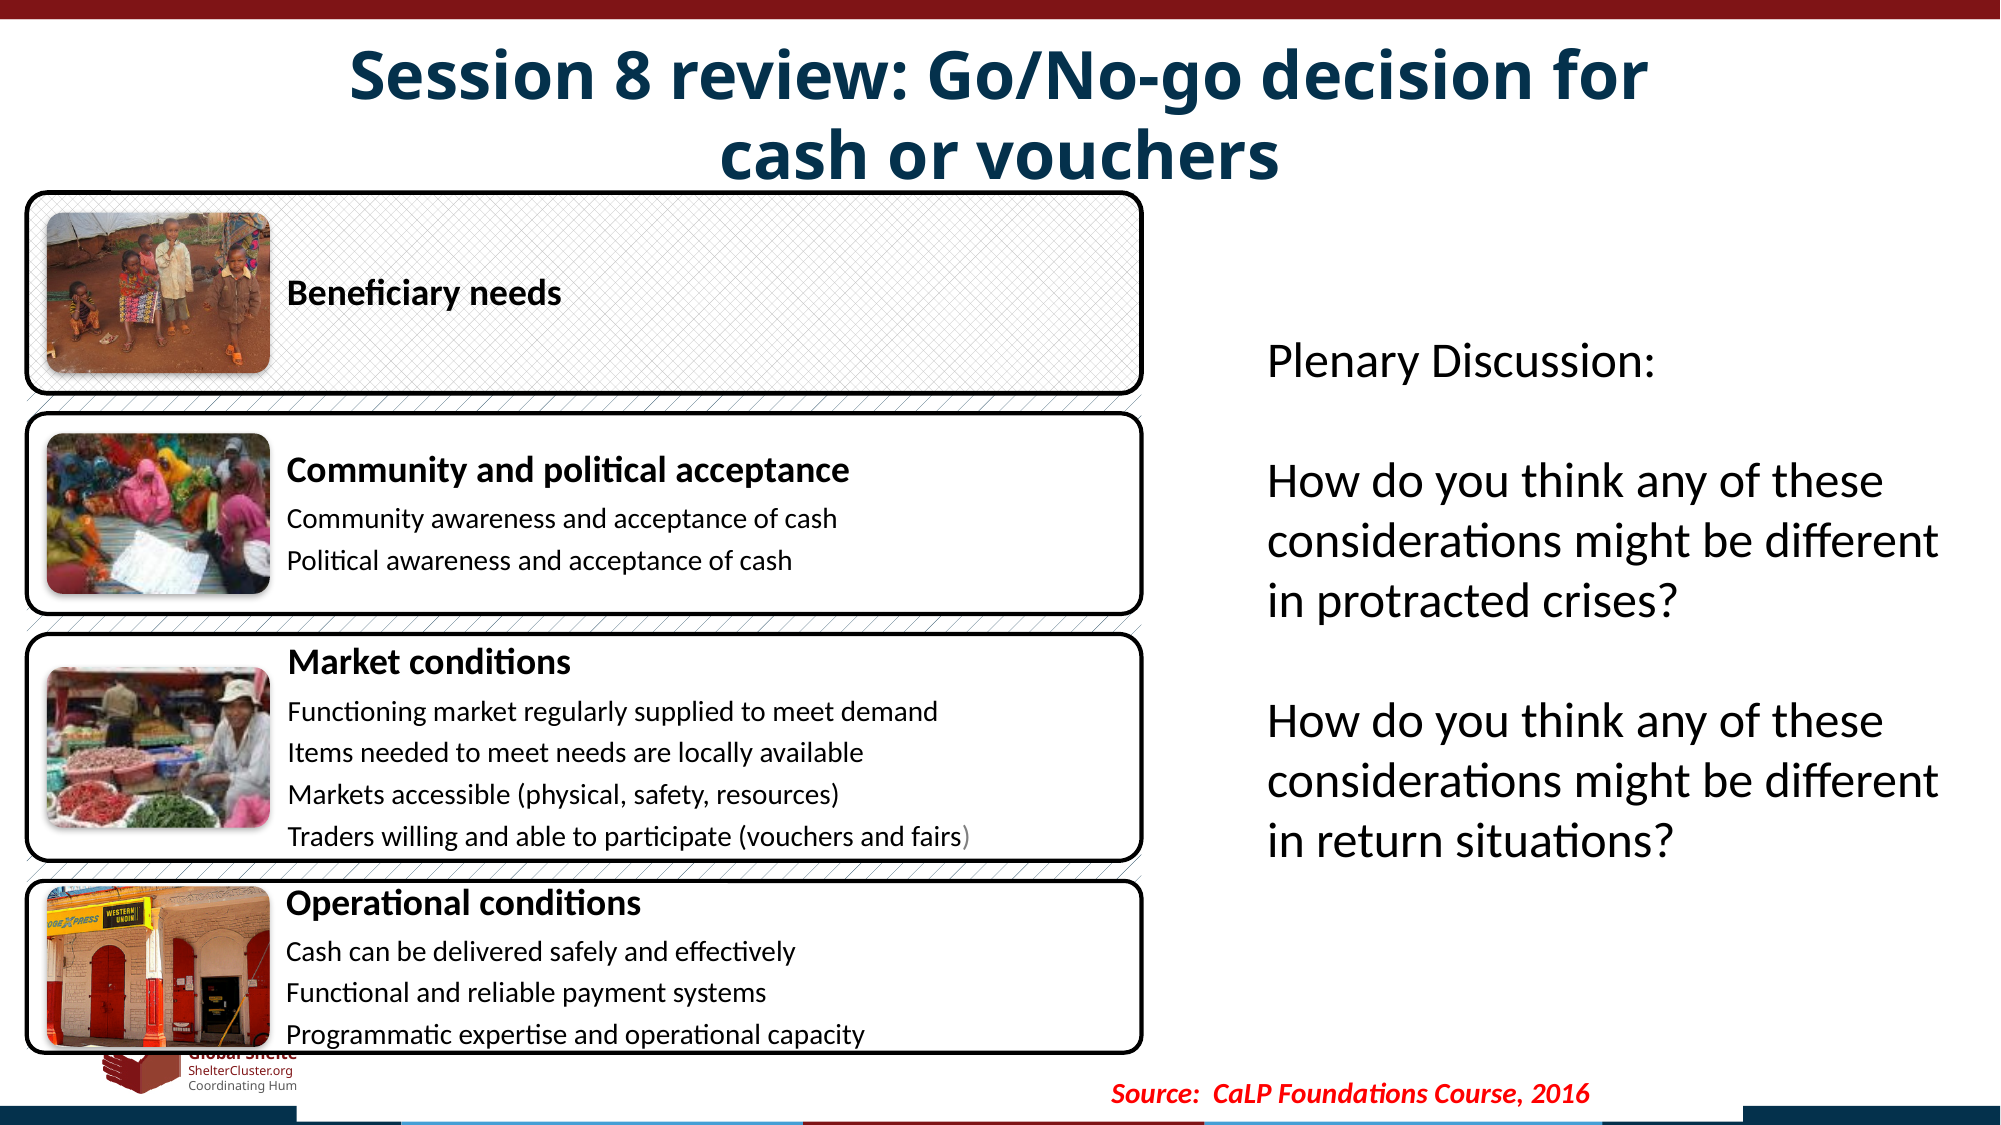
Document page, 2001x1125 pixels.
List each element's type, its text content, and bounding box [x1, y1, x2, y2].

picture [102, 1055, 181, 1094]
text_box Source: CaLP Foundations Course, 2016 [1096, 1067, 1605, 1118]
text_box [26, 192, 1142, 1054]
text_box Plenary Discussion: How do you think any of these considerations might be different in protracted crises? How do you think any of these considerations might be different in return situations? [1252, 319, 1955, 875]
text_box [296, 1035, 1743, 1122]
title Session 8 review: Go/No-go decision for cash or vouchers [324, 19, 1675, 207]
